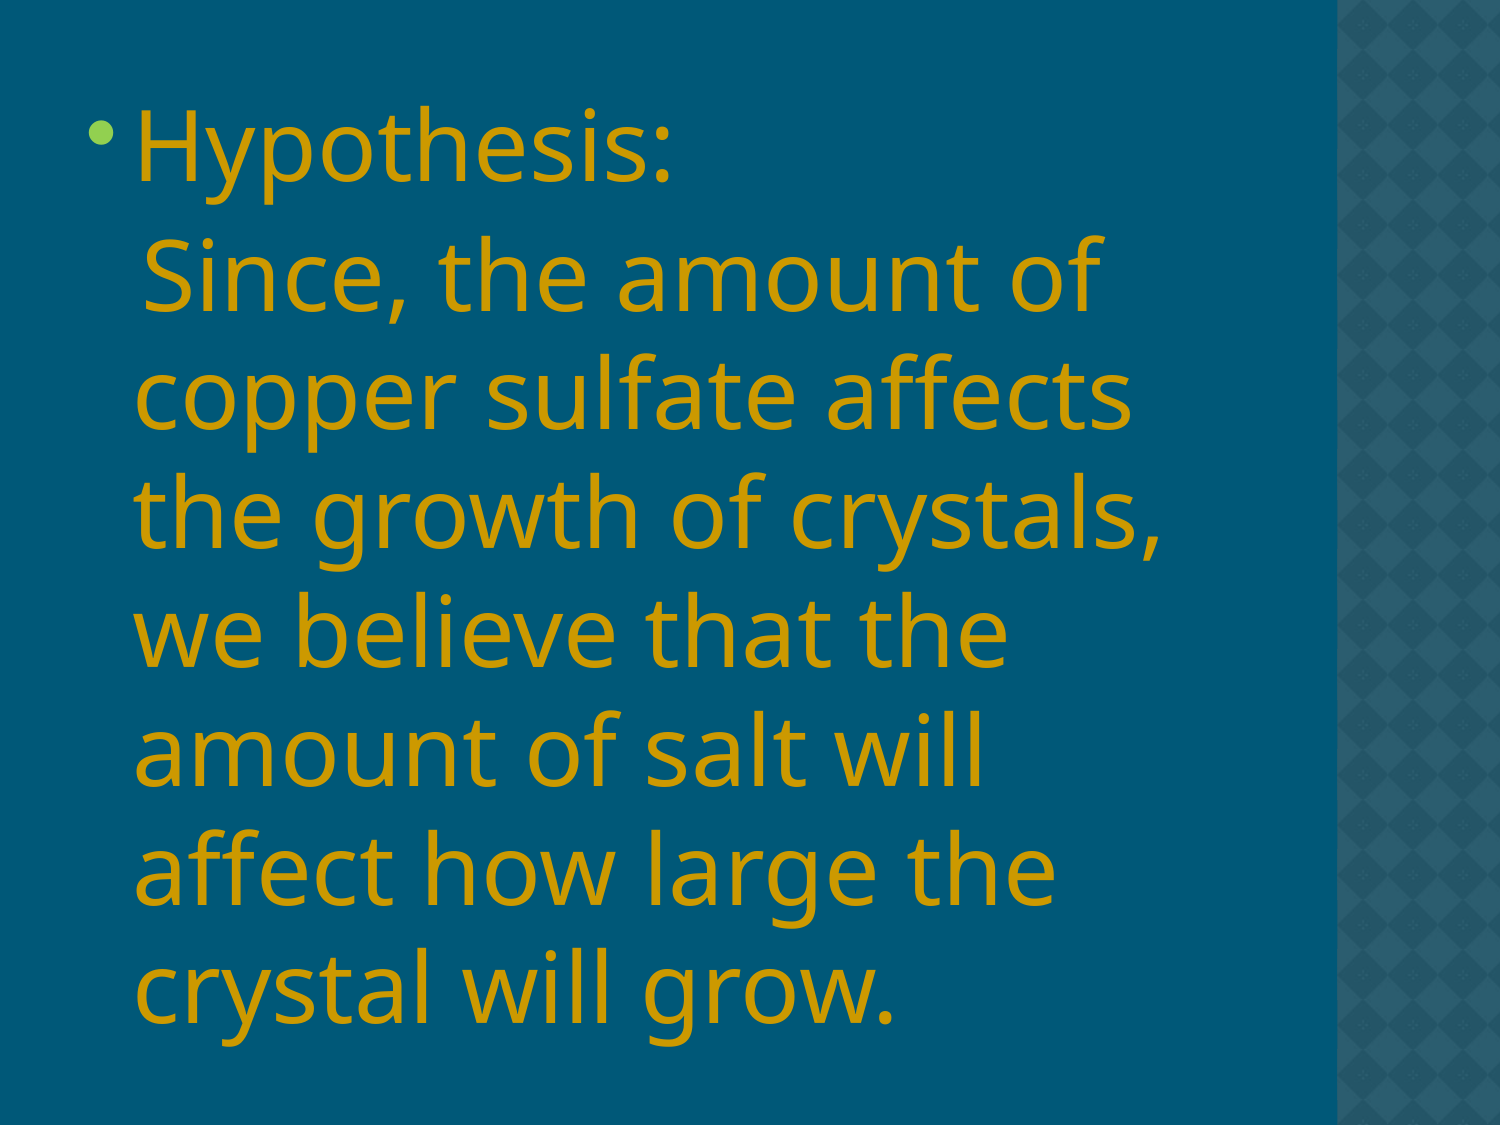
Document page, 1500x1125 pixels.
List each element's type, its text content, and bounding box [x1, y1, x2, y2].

picture [1338, 0, 1500, 1125]
list Hypothesis: Since, the amount of copper sulfate affects the growth of crystals, we believe that the amount of salt will affect how large the crystal will grow. [75, 75, 1263, 1059]
